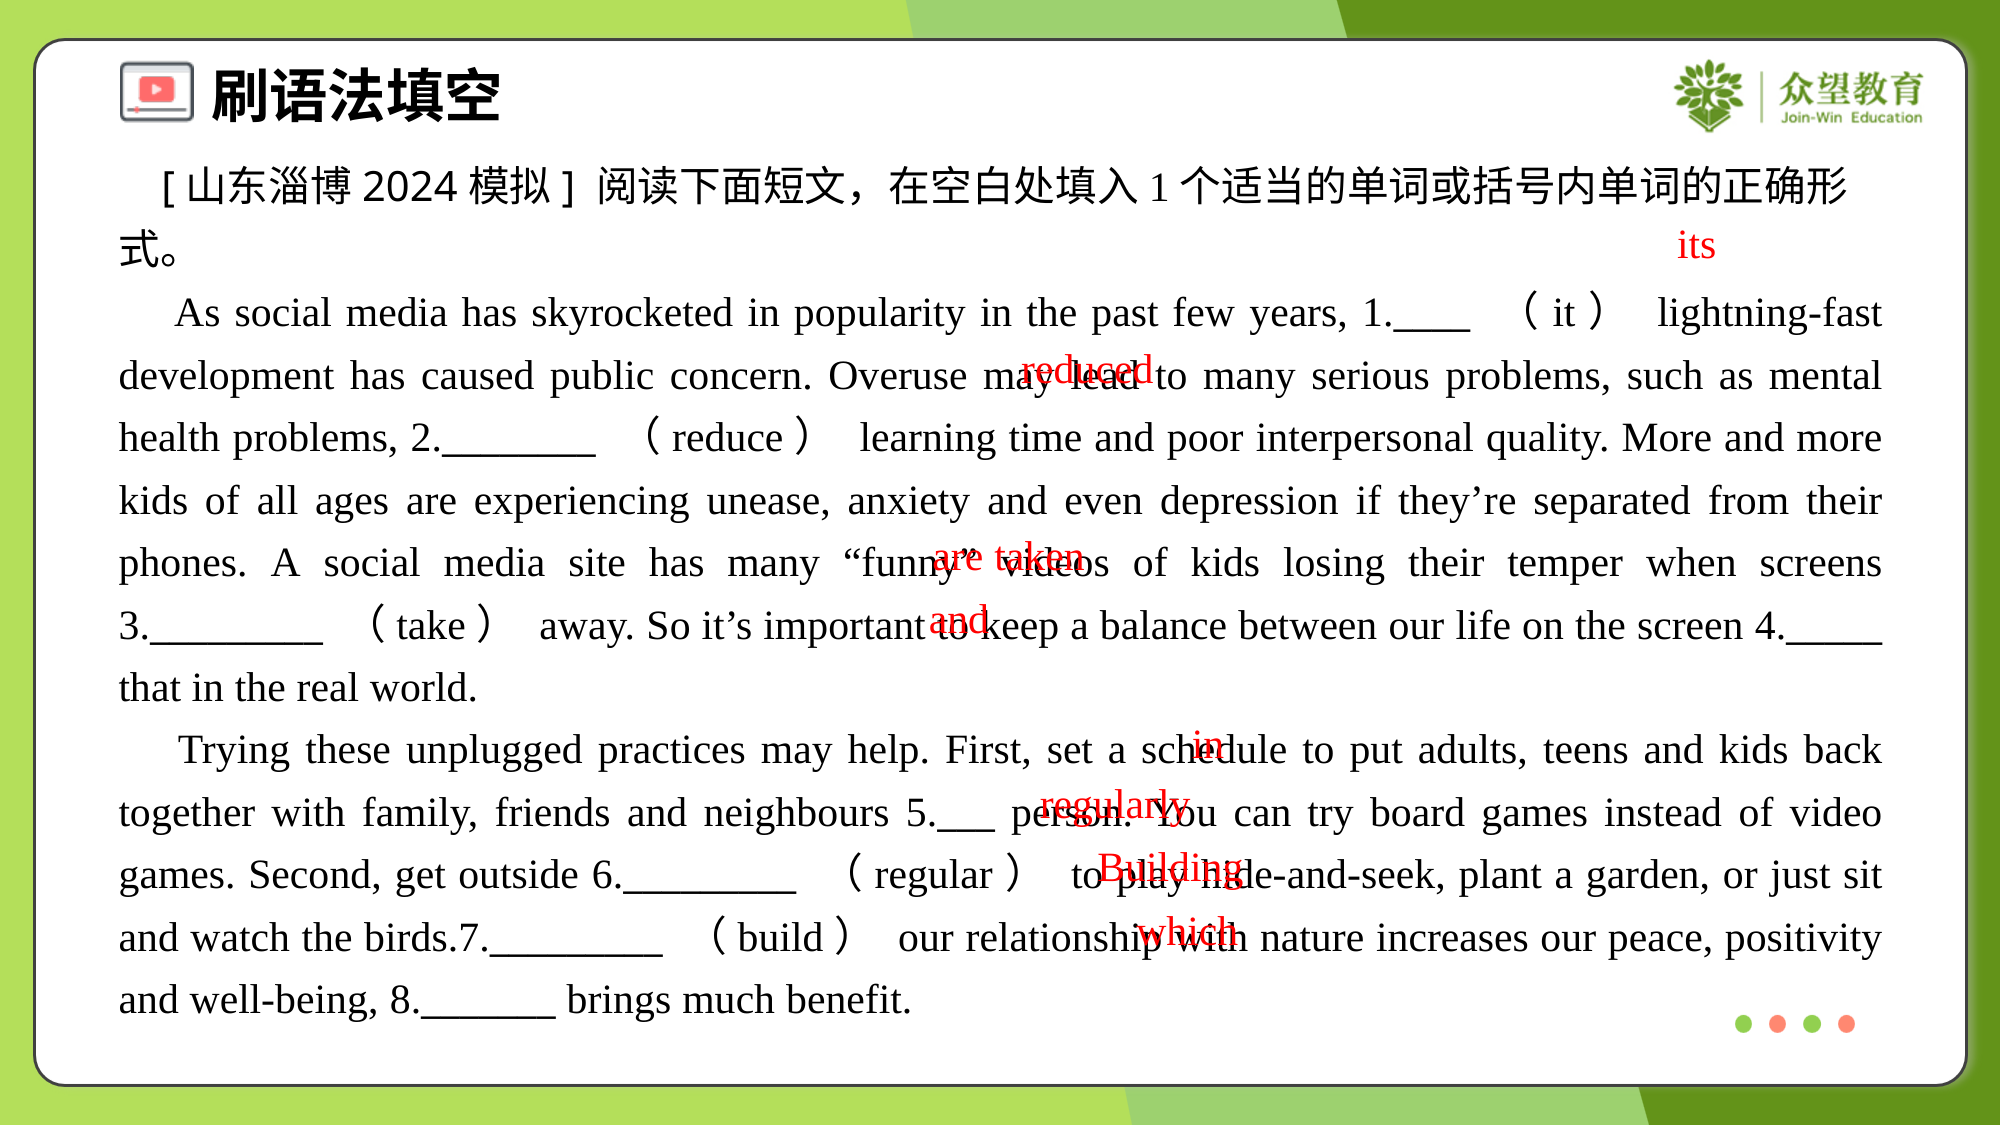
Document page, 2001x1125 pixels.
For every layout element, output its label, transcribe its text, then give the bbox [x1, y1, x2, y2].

text_box [山东淄博2024模拟] 阅读下面短文，在空白处填入1个适当的单词或括号内单词的正确形式。 As social media has skyrocketed in popularity in the past few years, 1.____ （it） lightning-fast development has caused public concern. Overuse may lead to many serious problems, such as mental health problems, 2.________ （reduce） learning time and poor interpersonal quality. More and more kids of all ages are experiencing unease, anxiety and even depression if they’re separated from their phones. A social media site has many “funny” videos of kids losing their temper when screens 3._________ （take） away. So it’s important to keep a balance between our life on the screen 4._____ that in the real world. Trying these unplugged practices may help. First, set a schedule to put adults, teens and kids back together with family, friends and neighbours 5.___ person. You can try board games instead of video games. Second, get outside 6._________ （regular） to play hide-and-seek, plant a garden, or just sit and watch the birds.7._________ （build） our relationship with nature increases our peace, positivity and well-being, 8._______ brings much benefit. [118, 147, 1883, 961]
text_box its [1672, 203, 1721, 262]
text_box regularly [1035, 764, 1195, 822]
text_box Building [1093, 826, 1248, 885]
text_box in [1187, 703, 1229, 762]
text_box reduced [1016, 328, 1158, 387]
picture [0, 0, 2000, 1125]
text_box and [924, 578, 994, 637]
text_box are taken [923, 516, 1095, 574]
text_box which [1131, 891, 1243, 949]
